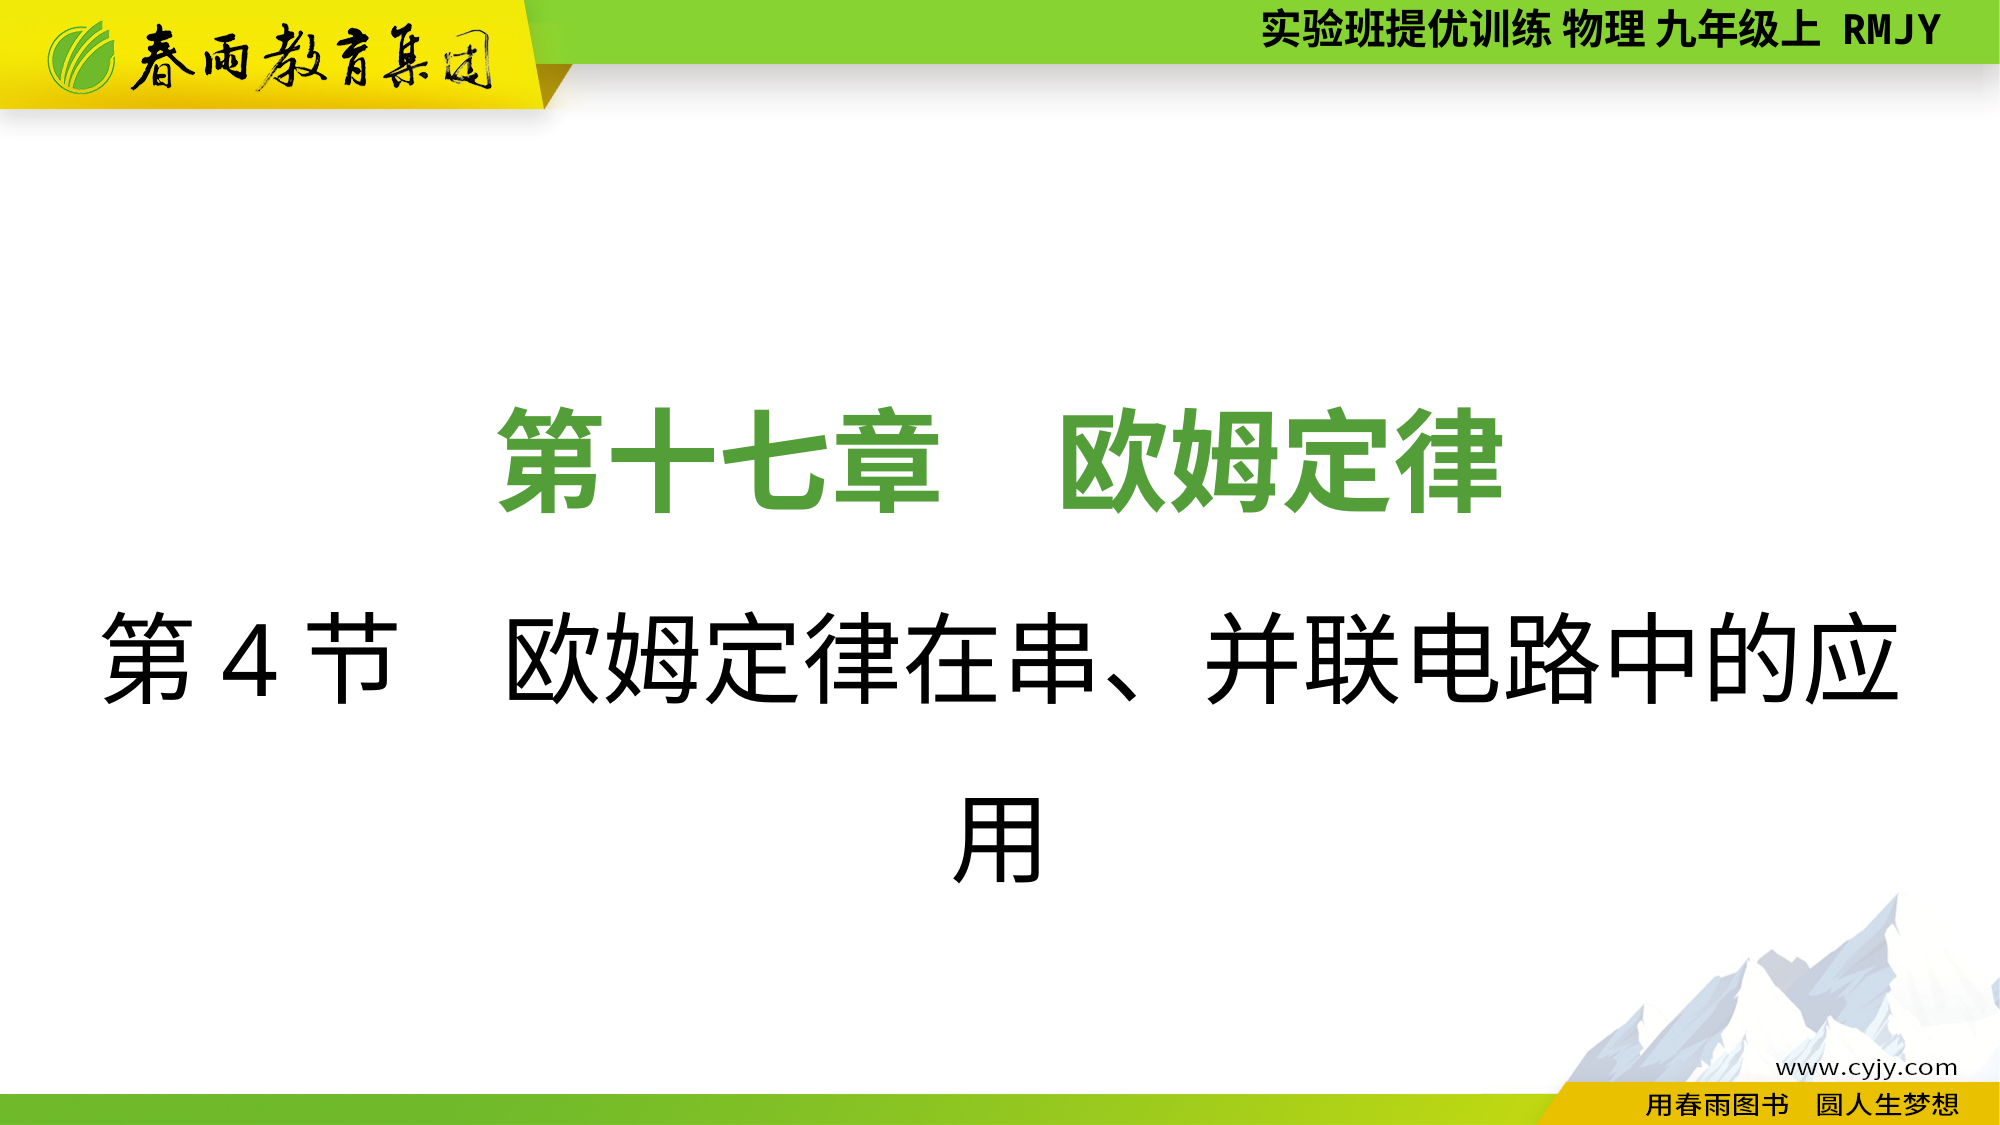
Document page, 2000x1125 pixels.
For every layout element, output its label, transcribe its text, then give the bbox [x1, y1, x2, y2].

picture [0, 0, 2000, 1125]
text_box 第十七章 欧姆定律 [54, 316, 1946, 528]
text_box 第4节 欧姆定律在串、并联电路中的应用 [54, 528, 1946, 904]
